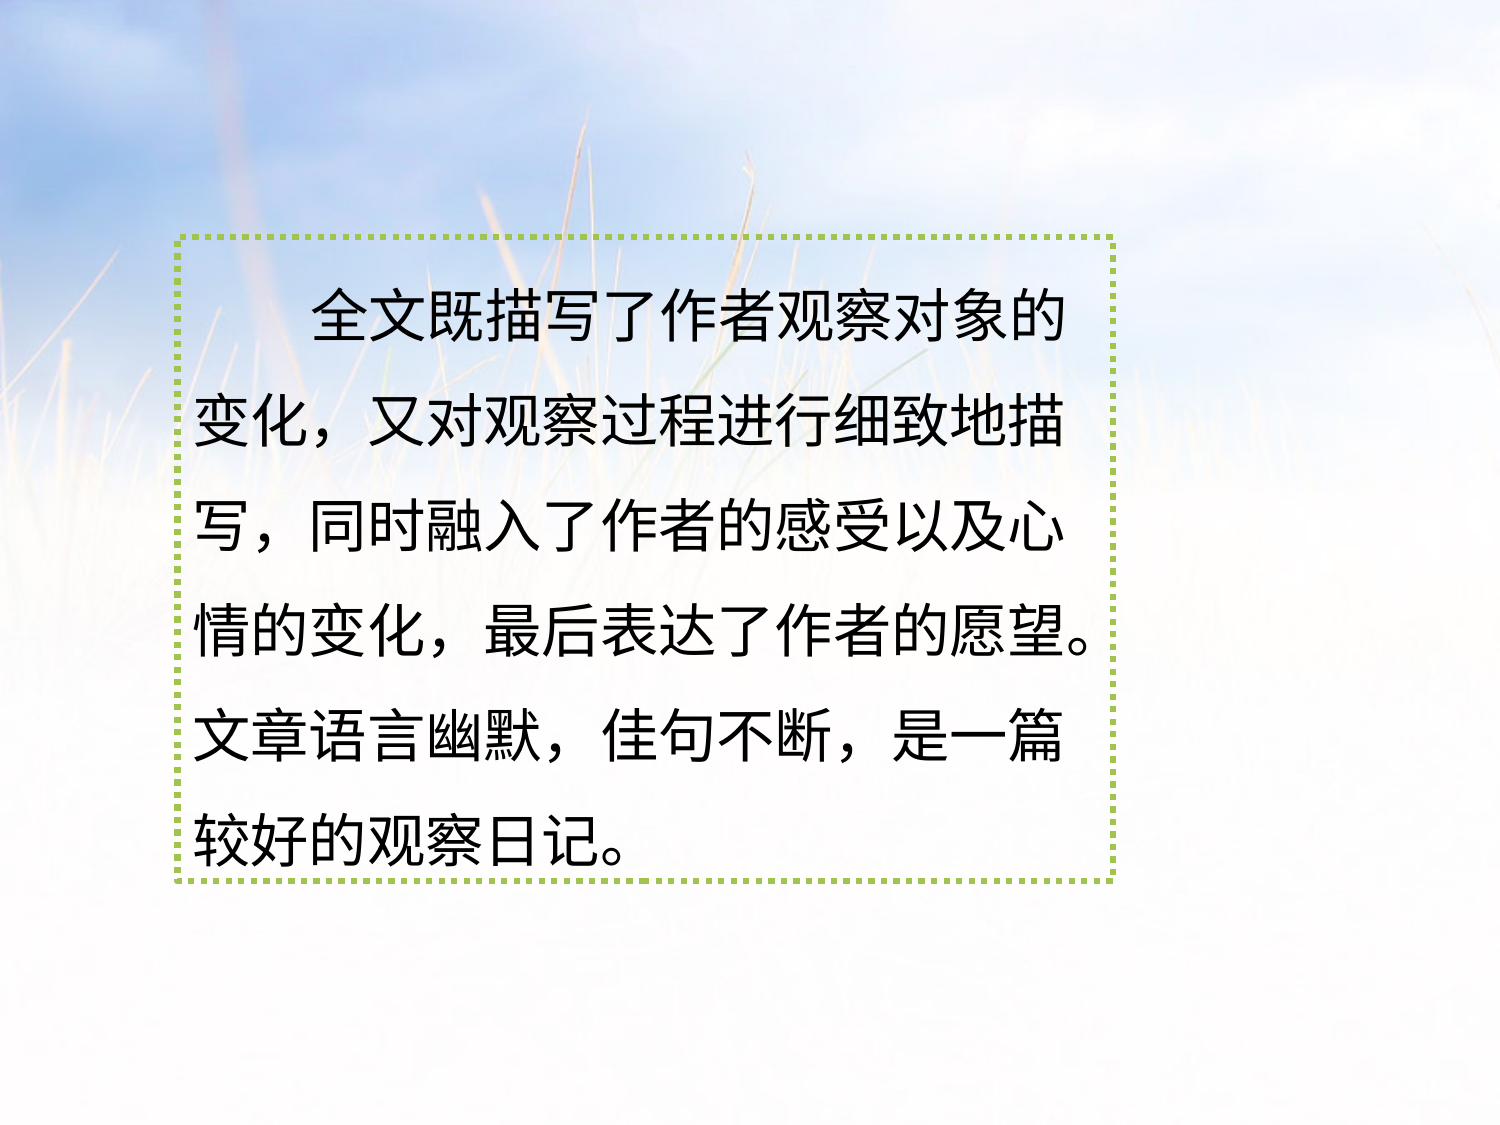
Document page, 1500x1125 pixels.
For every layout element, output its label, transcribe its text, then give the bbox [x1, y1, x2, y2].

picture [0, 0, 1500, 1125]
text_box 全文既描写了作者观察对象的变化，又对观察过程进行细致地描写，同时融入了作者的感受以及心情的变化，最后表达了作者的愿望。文章语言幽默，佳句不断，是一篇较好的观察日记。 [177, 236, 1113, 882]
